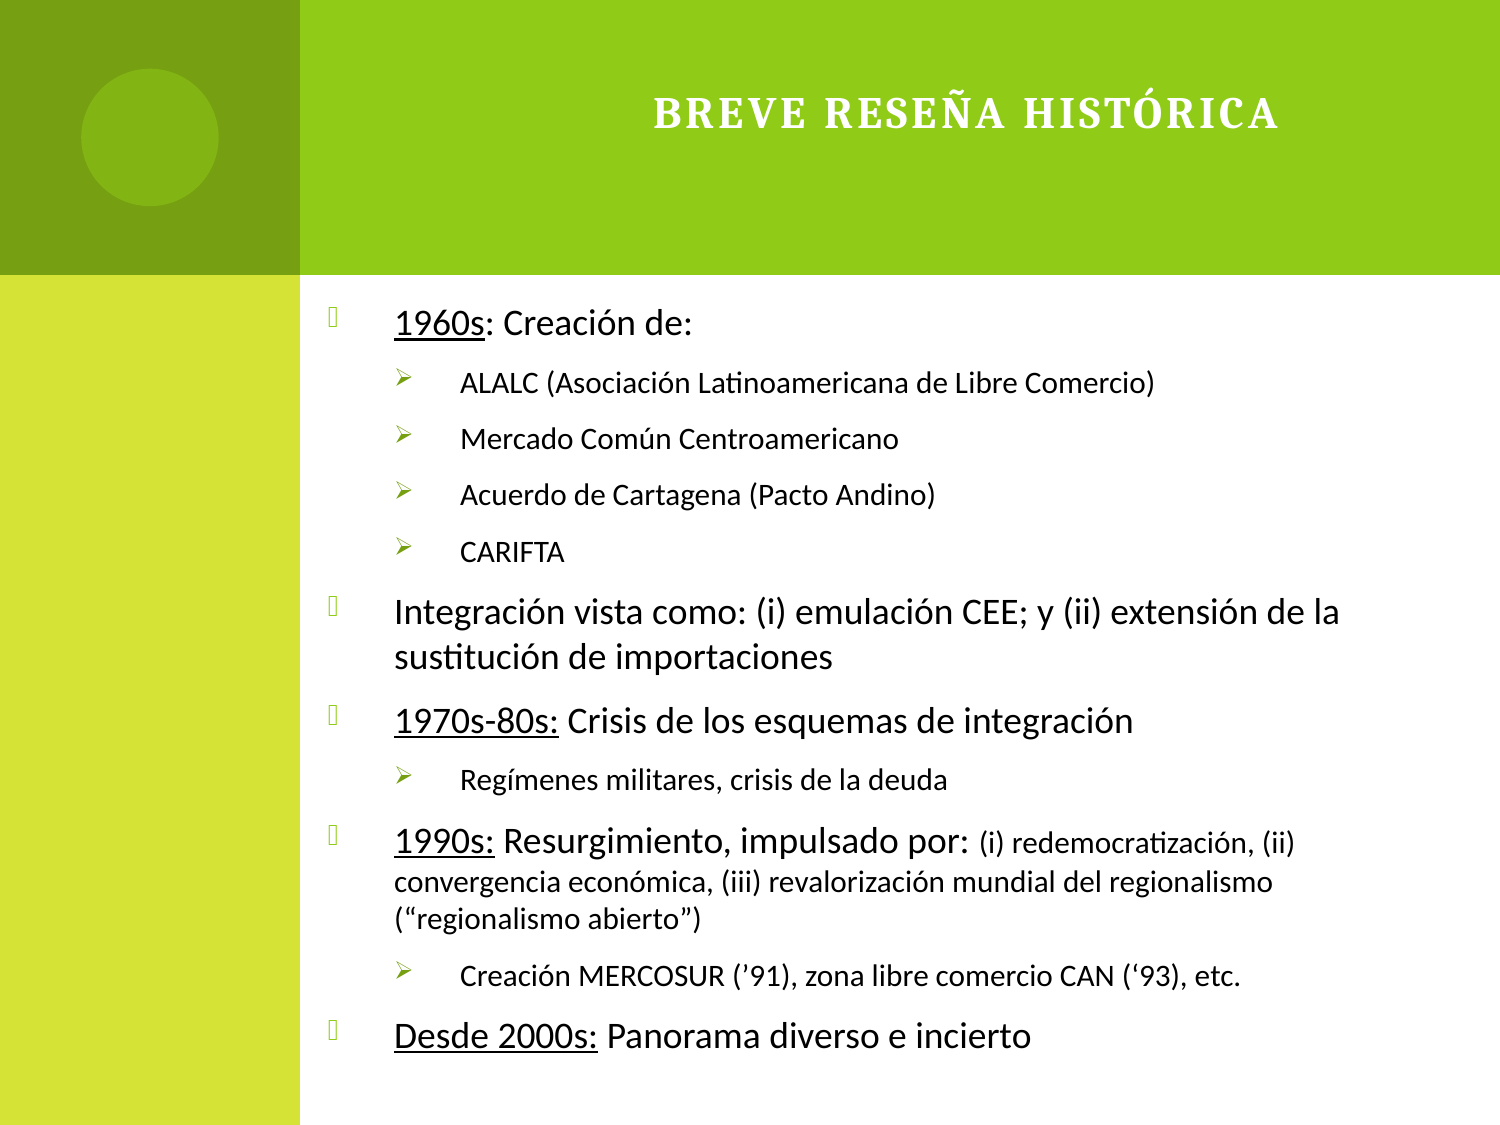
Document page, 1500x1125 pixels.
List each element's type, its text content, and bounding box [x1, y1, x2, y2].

list 1960s: Creación de: ALALC (Asociación Latinoamericana de Libre Comercio) Mercado Común Centroamericano Acuerdo de Cartagena (Pacto Andino) CARIFTA Integración vista como: (i) emulación CEE; y (ii) extensión de la sustitución de importaciones 1970s-80s: Crisis de los esquemas de integración Regímenes militares, crisis de la deuda 1990s: Resurgimiento, impulsado por: (i) redemocratización, (ii) convergencia económica, (iii) revalorización mundial del regionalismo (“regionalismo abierto”) Creación MERCOSUR (’91), zona libre comercio CAN (‘93), etc. Desde 2000s: Panorama diverso e incierto [312, 290, 1471, 1071]
title Breve reseña histórica [324, 20, 1313, 244]
